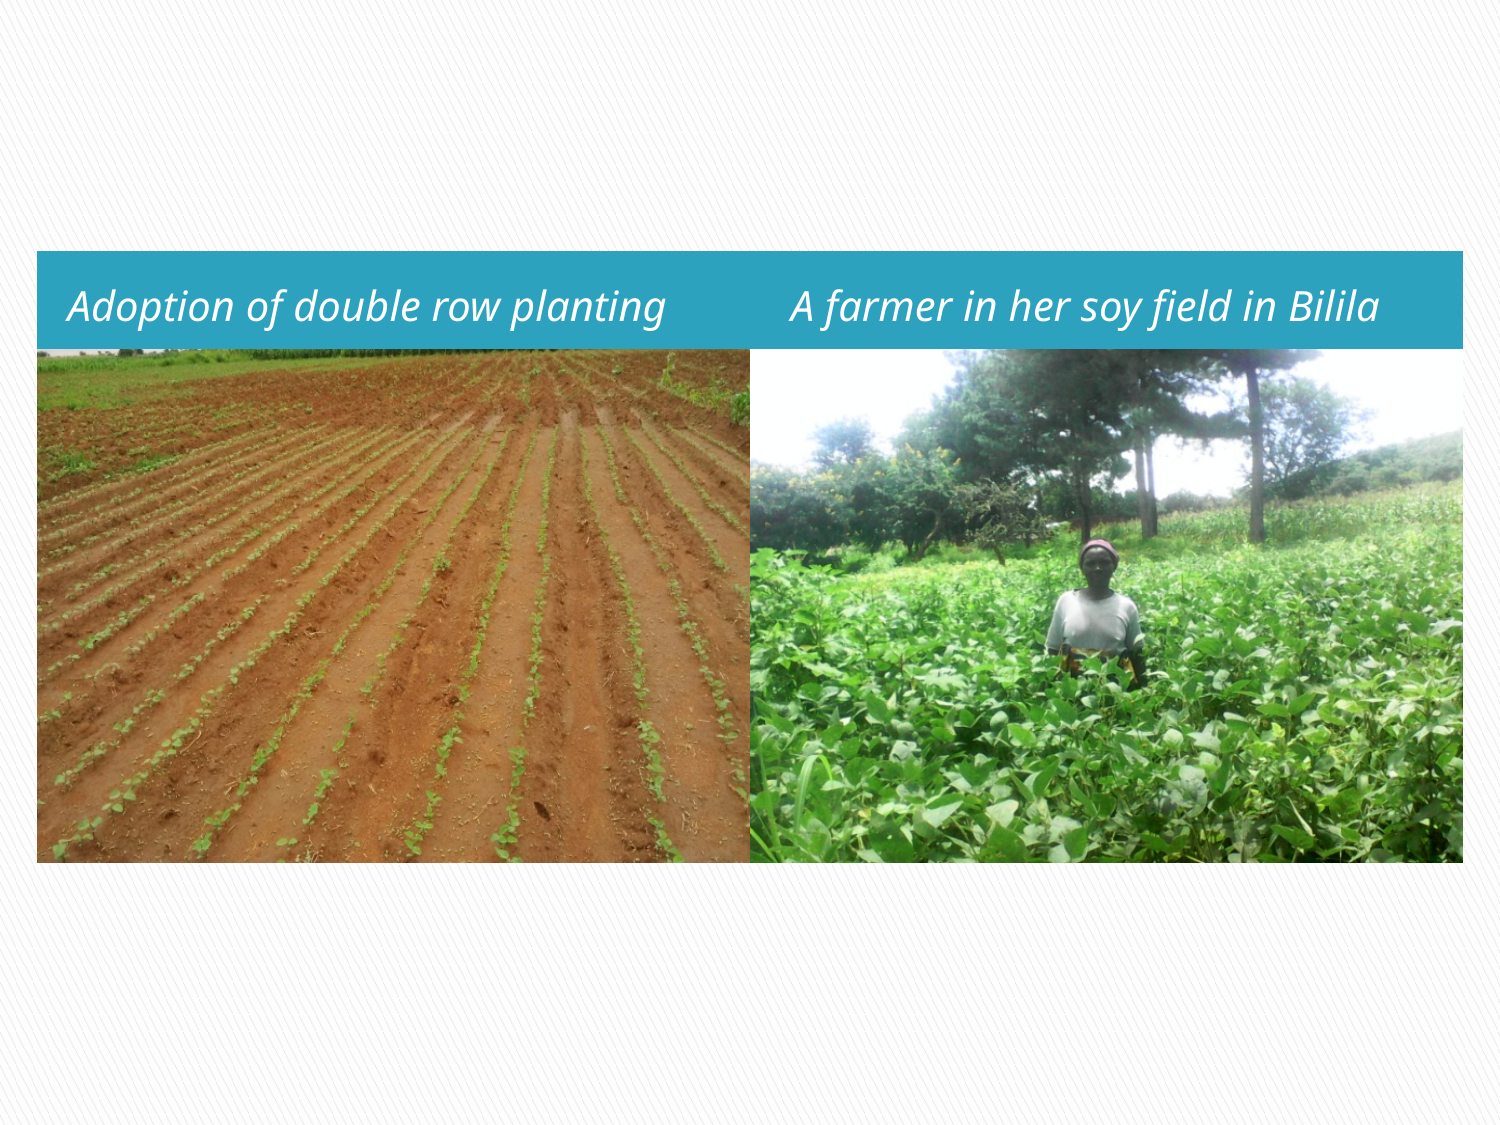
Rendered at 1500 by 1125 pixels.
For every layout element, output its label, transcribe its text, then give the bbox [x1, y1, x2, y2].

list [37, 349, 749, 863]
list A farmer in her soy field in Bilila [749, 251, 1463, 349]
list Adoption of double row planting [37, 251, 749, 349]
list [749, 349, 1463, 863]
